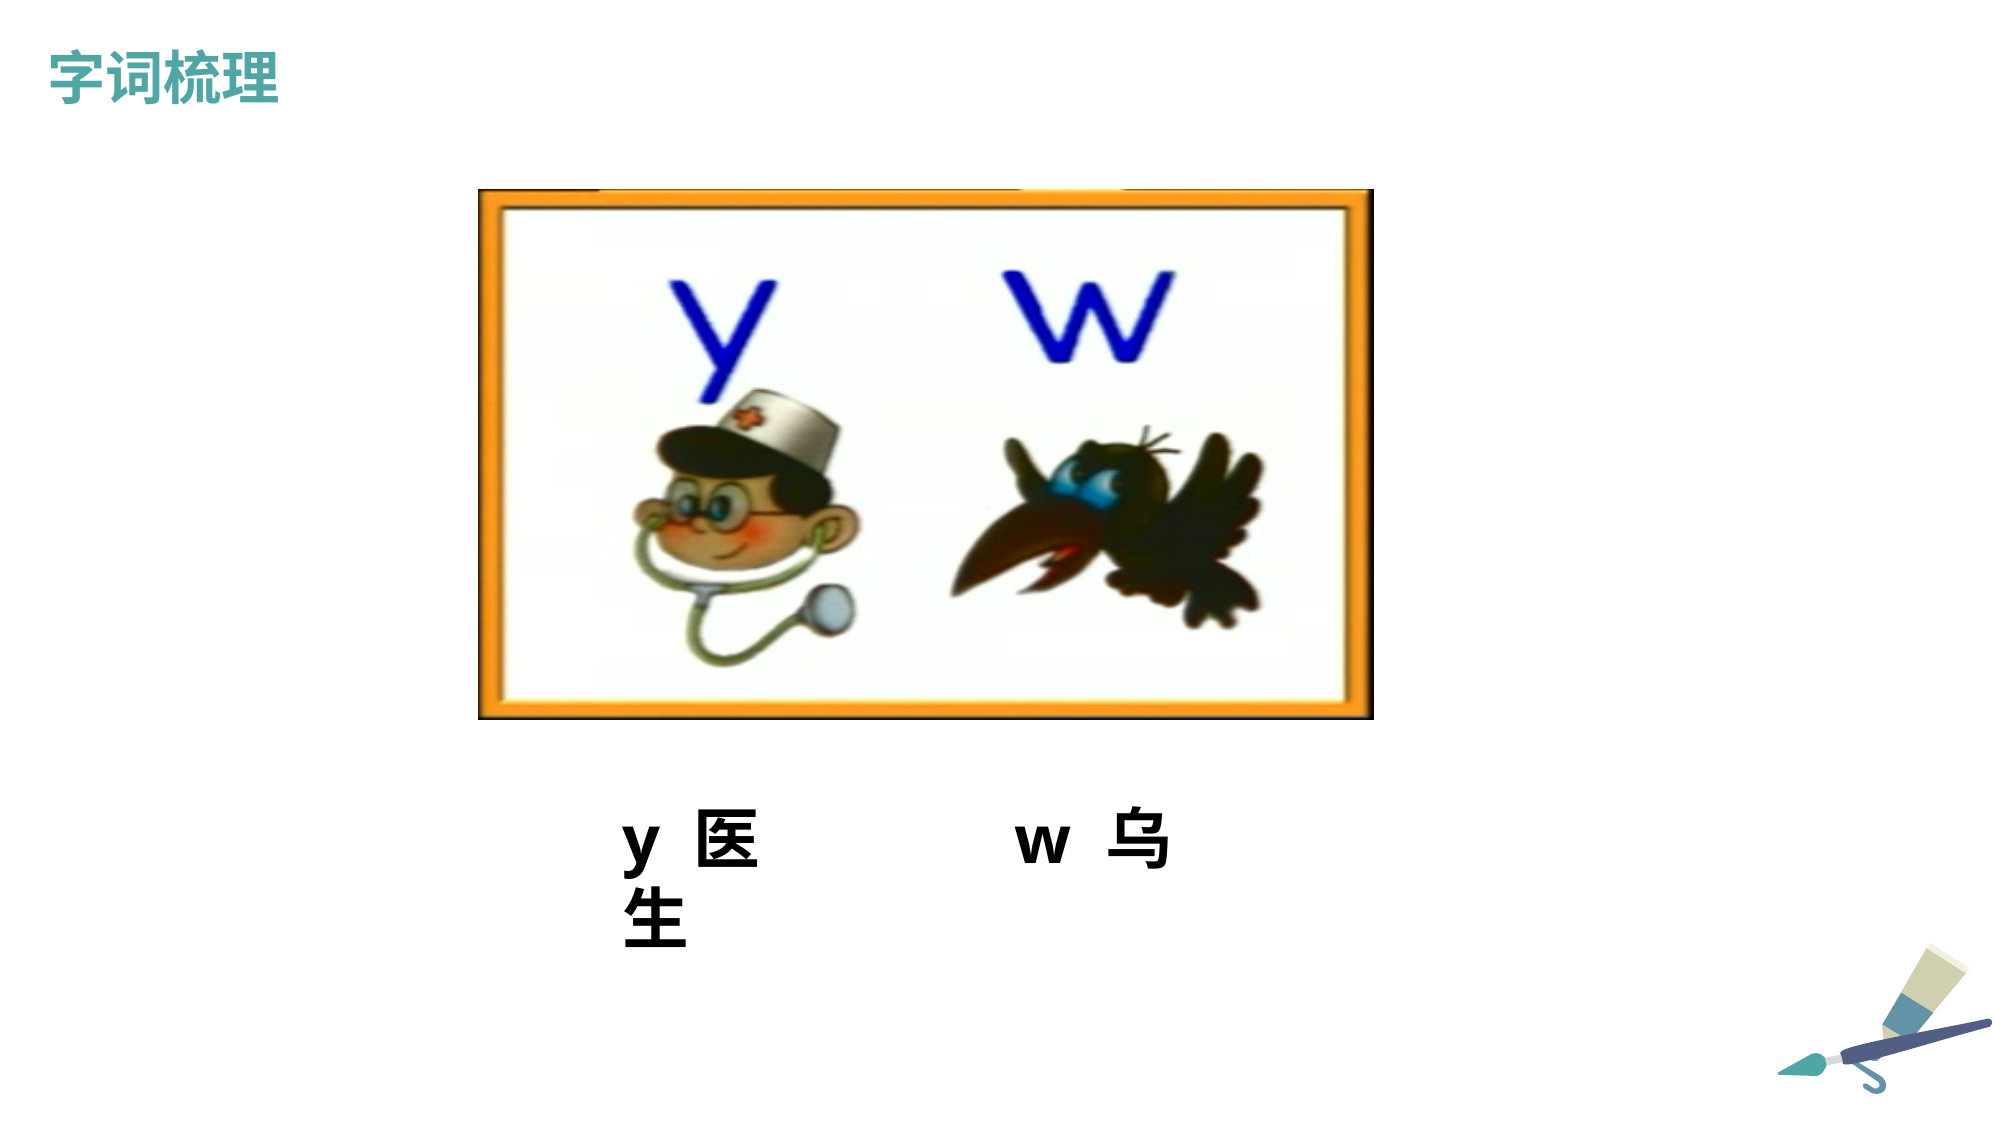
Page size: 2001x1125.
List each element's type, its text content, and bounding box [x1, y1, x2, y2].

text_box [1811, 945, 1974, 1125]
text_box w 乌 [999, 789, 1251, 885]
text_box 字词梳理 [32, 33, 295, 119]
text_box y 医生 [607, 789, 835, 965]
picture [478, 189, 1374, 720]
